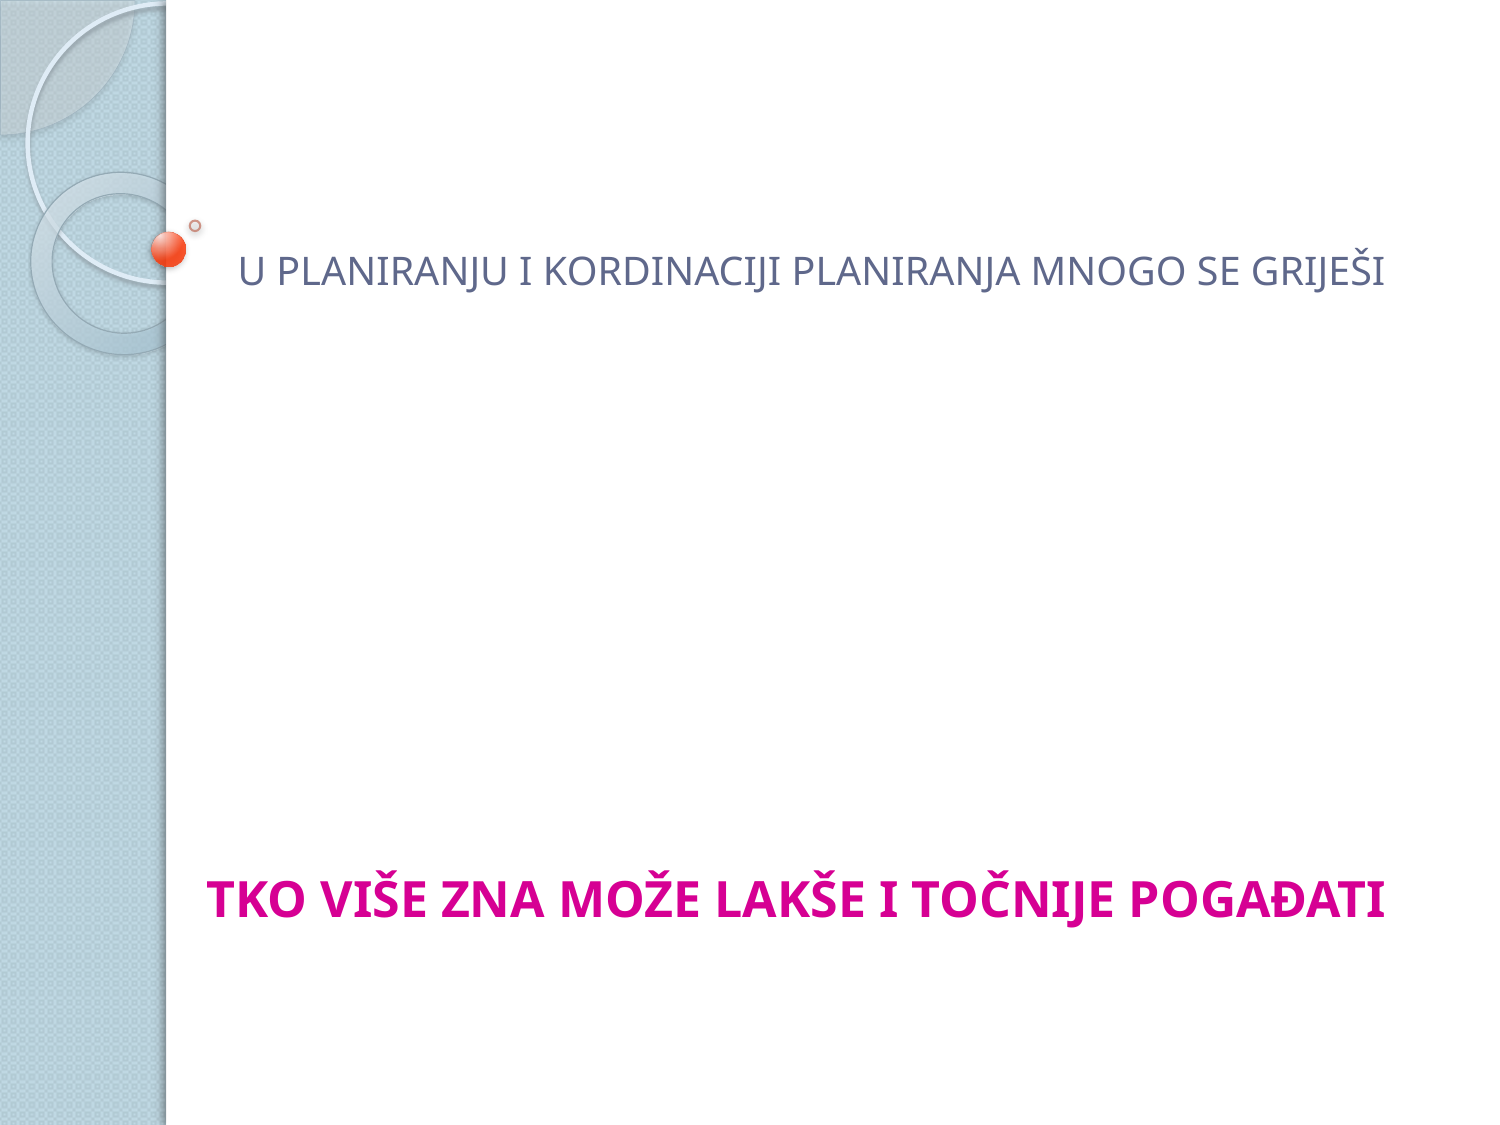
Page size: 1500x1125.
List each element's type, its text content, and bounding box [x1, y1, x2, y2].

title U PLANIRANJU I KORDINACIJI PLANIRANJA MNOGO SE GRIJEŠI [222, 222, 1450, 301]
subtitle TKO VIŠE ZNA MOŽE LAKŠE I TOČNIJE POGAĐATI [187, 867, 1500, 1055]
